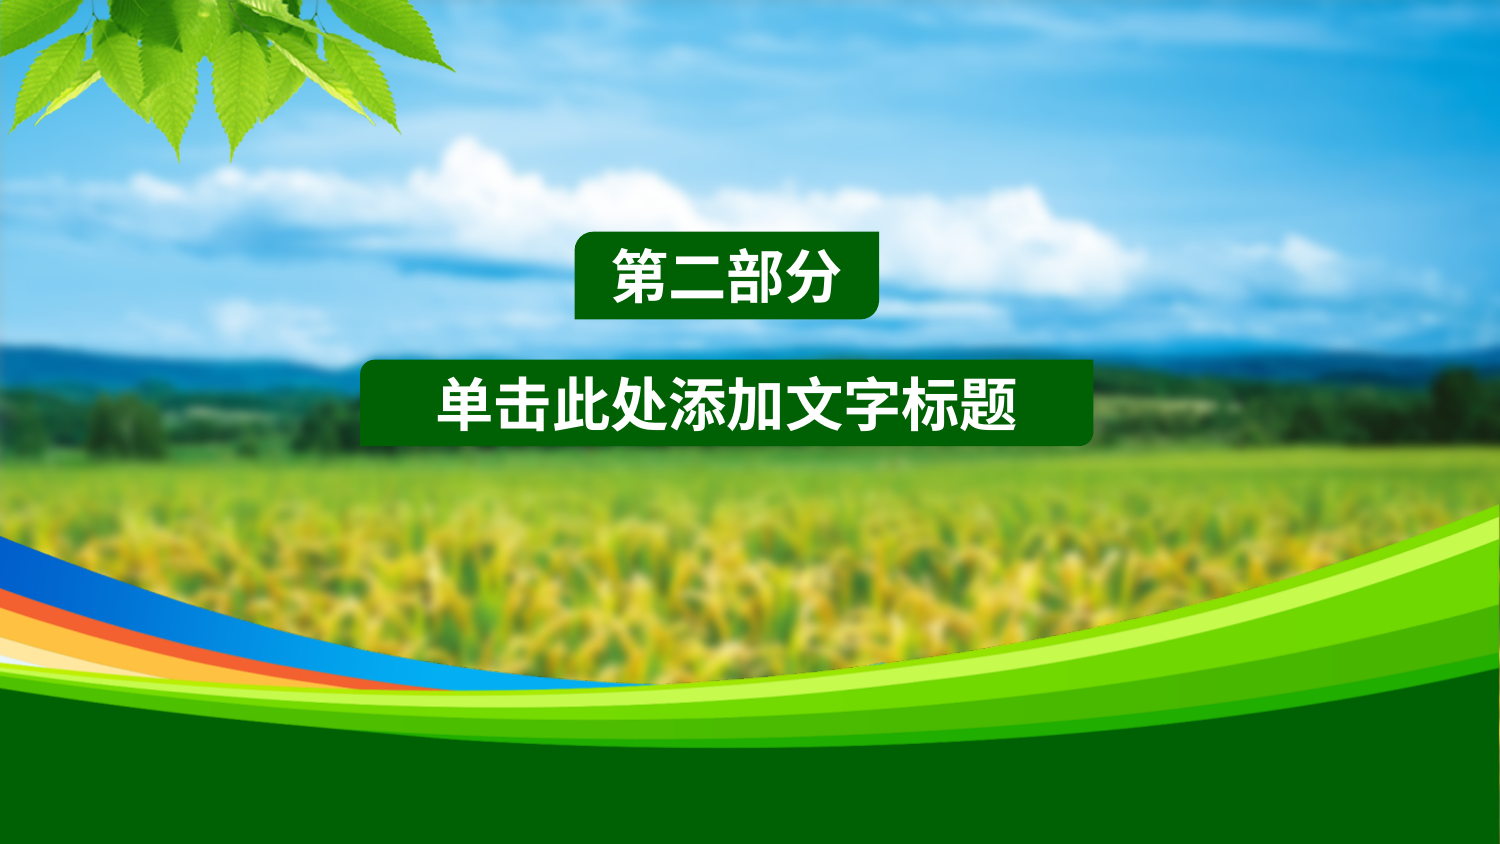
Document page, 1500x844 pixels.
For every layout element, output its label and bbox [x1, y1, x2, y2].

text_box [0, 0, 1500, 844]
